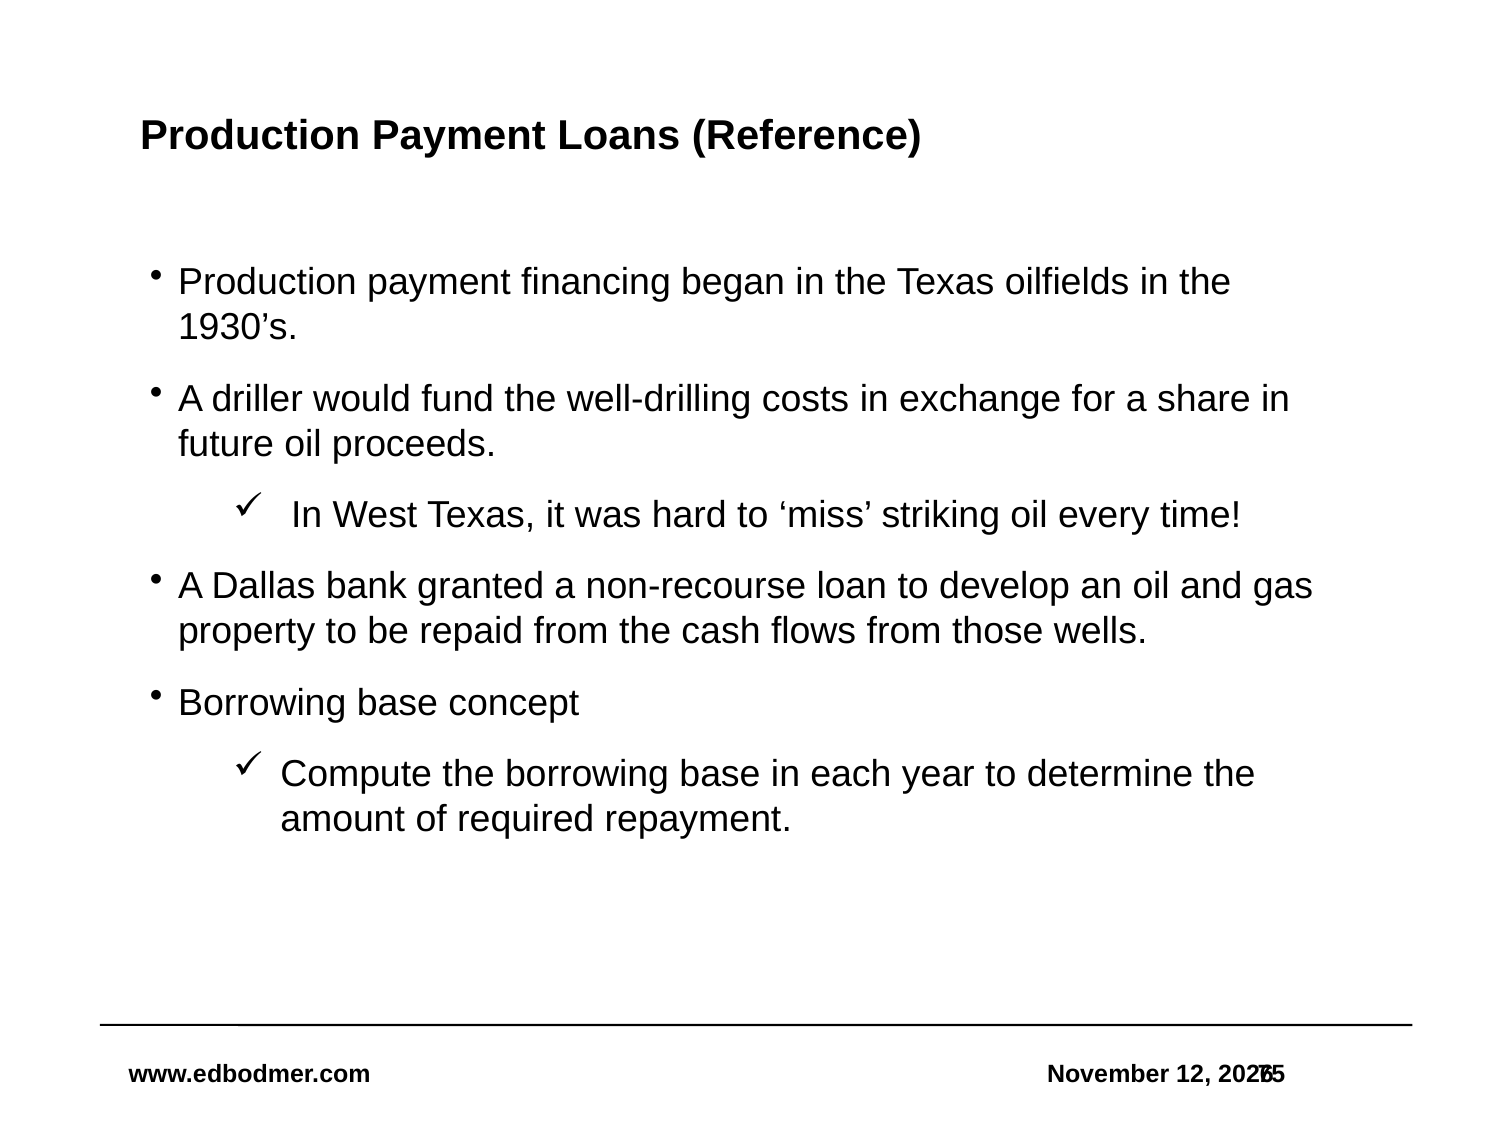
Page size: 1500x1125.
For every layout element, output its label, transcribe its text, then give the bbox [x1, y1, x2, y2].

title Production Payment Loans (Reference) [124, 99, 1288, 226]
list Production payment financing began in the Texas oilfields in the 1930’s. A driller would fund the well-drilling costs in exchange for a share in future oil proceeds. In West Texas, it was hard to ‘miss’ striking oil every time! A Dallas bank granted a non-recourse loan to develop an oil and gas property to be repaid from the cash flows from those wells. Borrowing base concept Compute the borrowing base in each year to determine the amount of required repayment. [124, 249, 1376, 1001]
